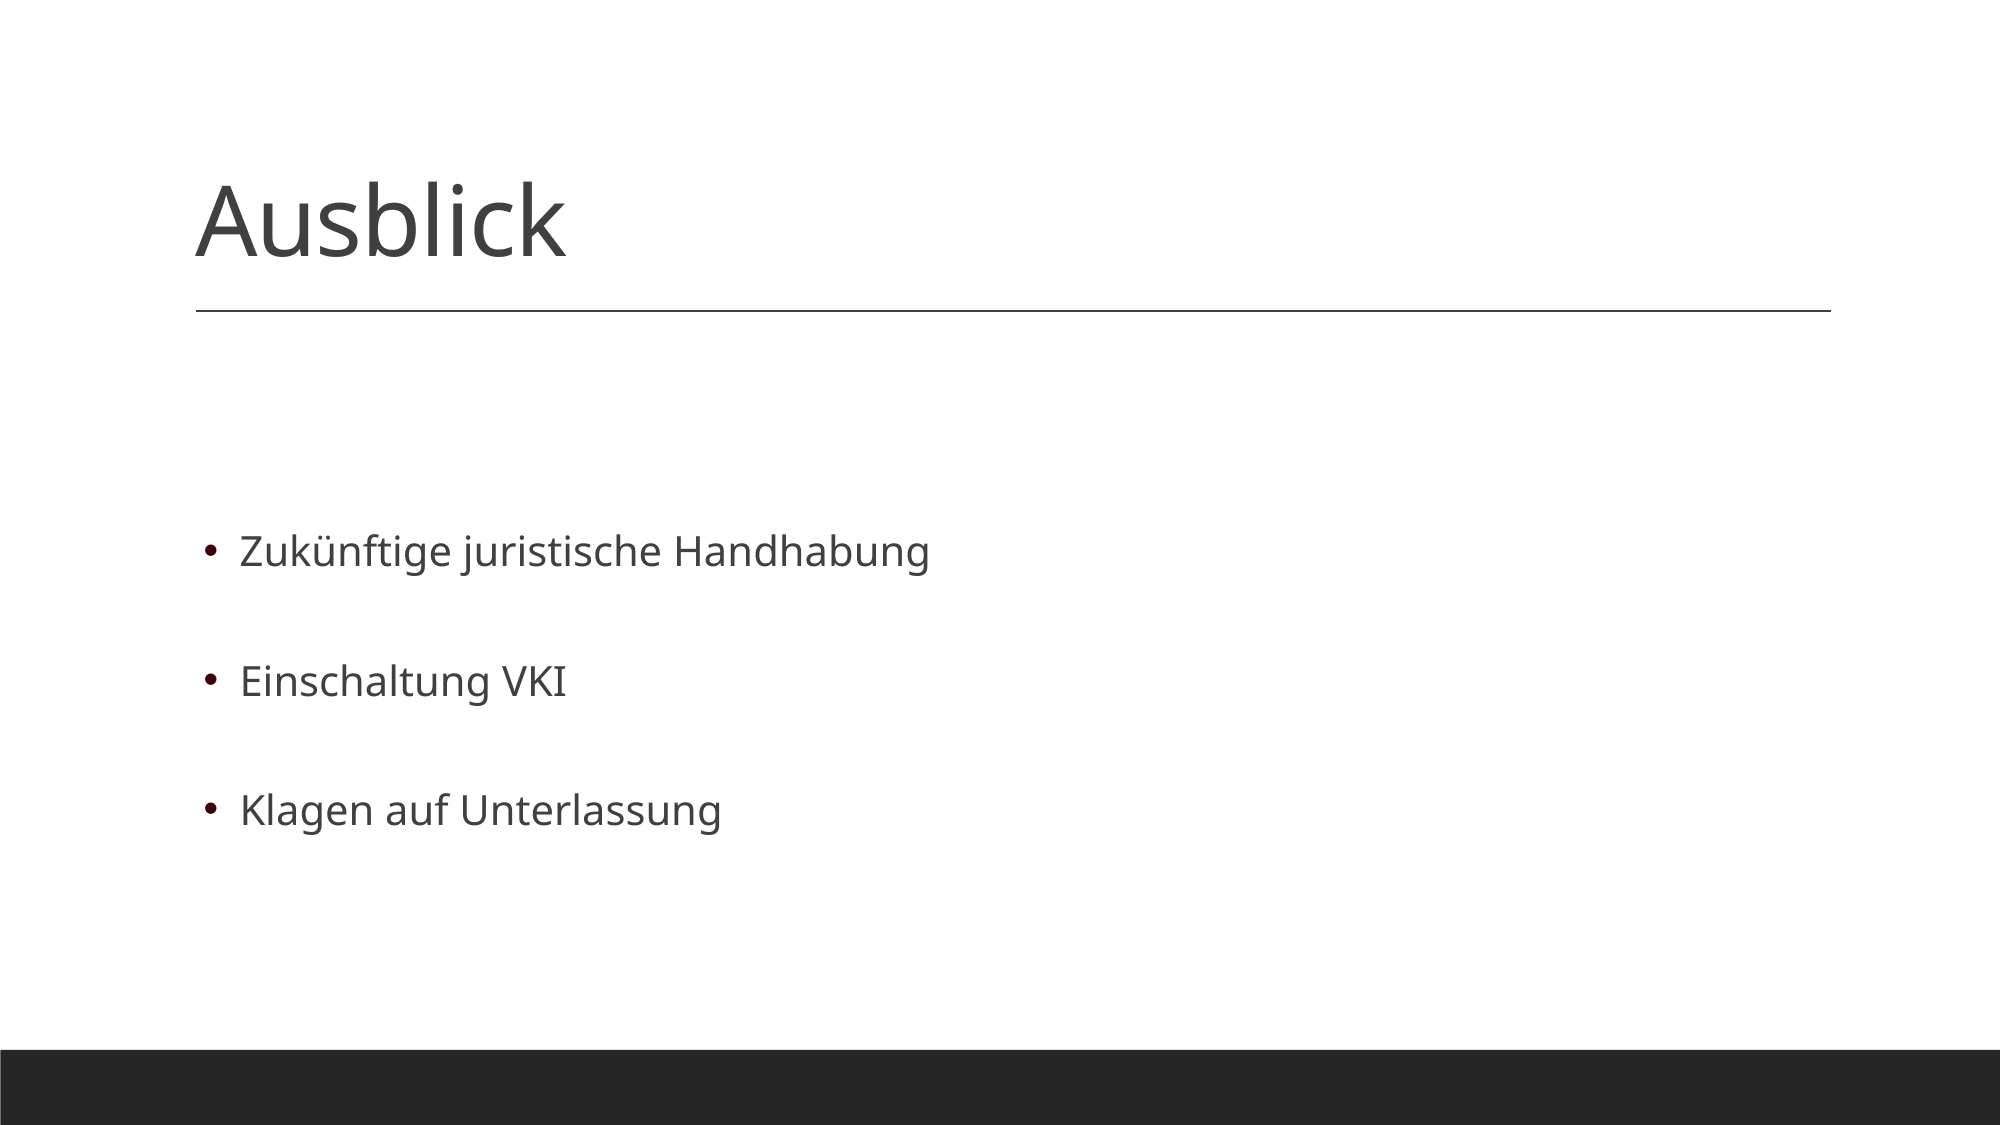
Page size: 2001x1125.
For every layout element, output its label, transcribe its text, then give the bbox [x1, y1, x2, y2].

title Ausblick [180, 47, 1830, 285]
list Zukünftige juristische Handhabung Einschaltung VKI Klagen auf Unterlassung [180, 345, 1830, 963]
